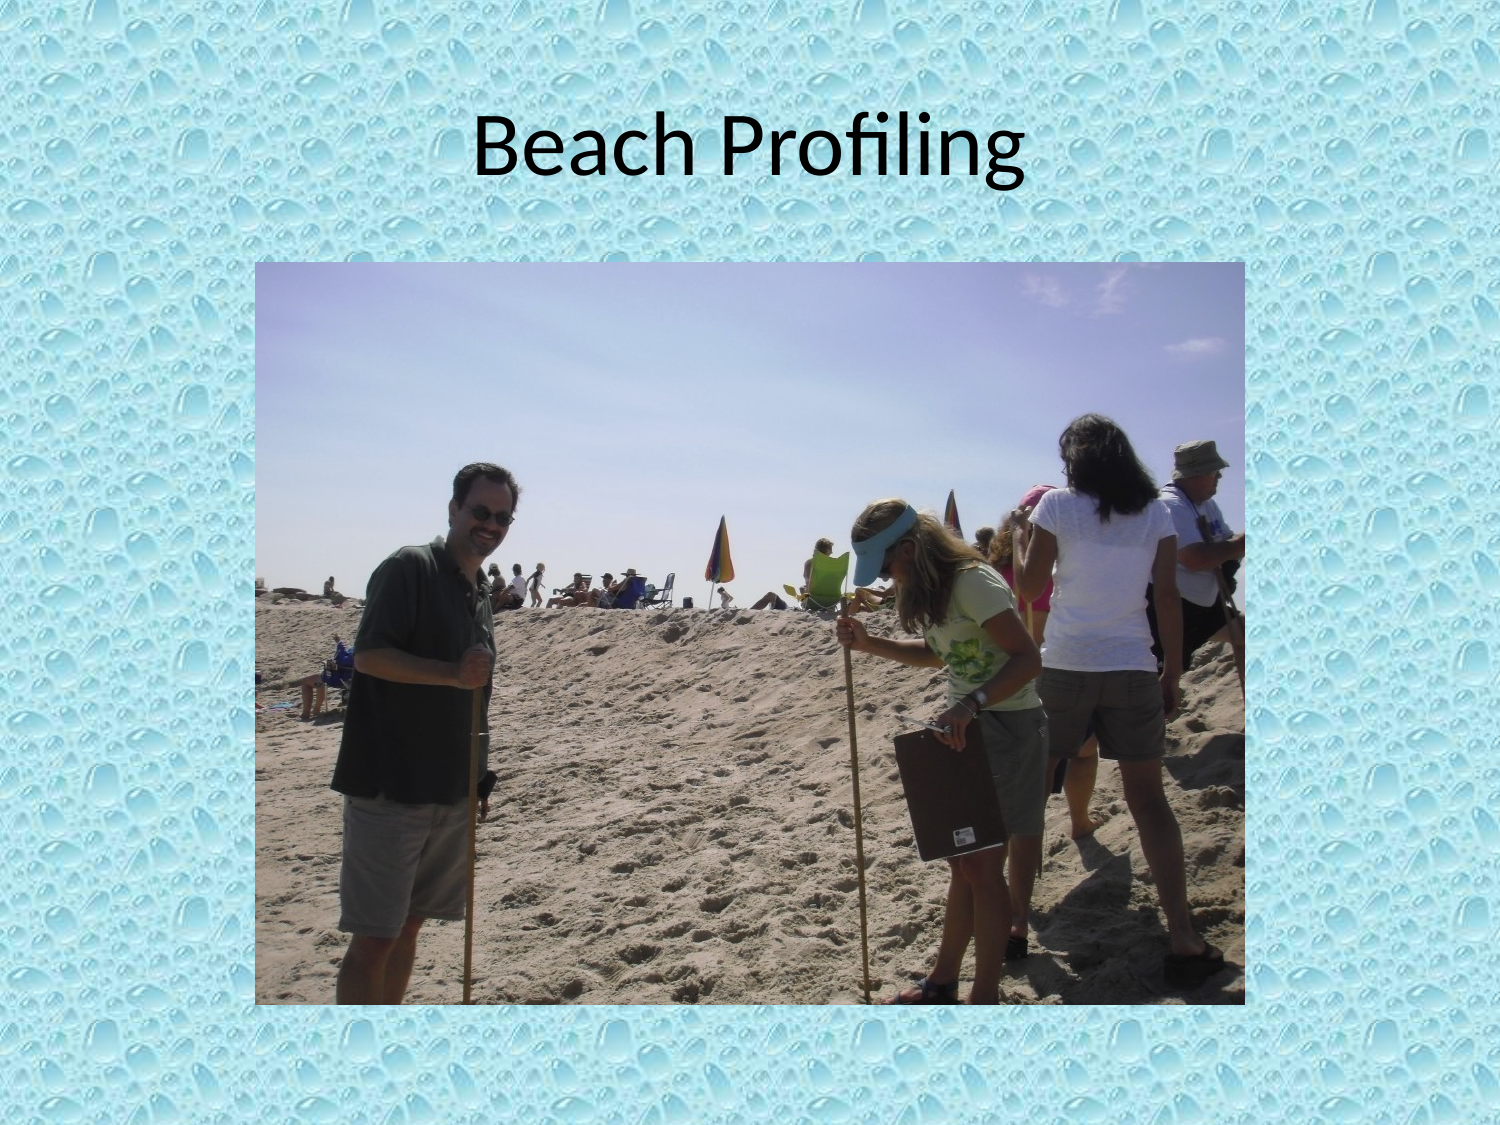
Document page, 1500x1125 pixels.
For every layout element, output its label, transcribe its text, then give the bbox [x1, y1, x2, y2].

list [74, 262, 1426, 1006]
title Beach Profiling [75, 45, 1425, 233]
picture [0, 0, 1500, 1125]
